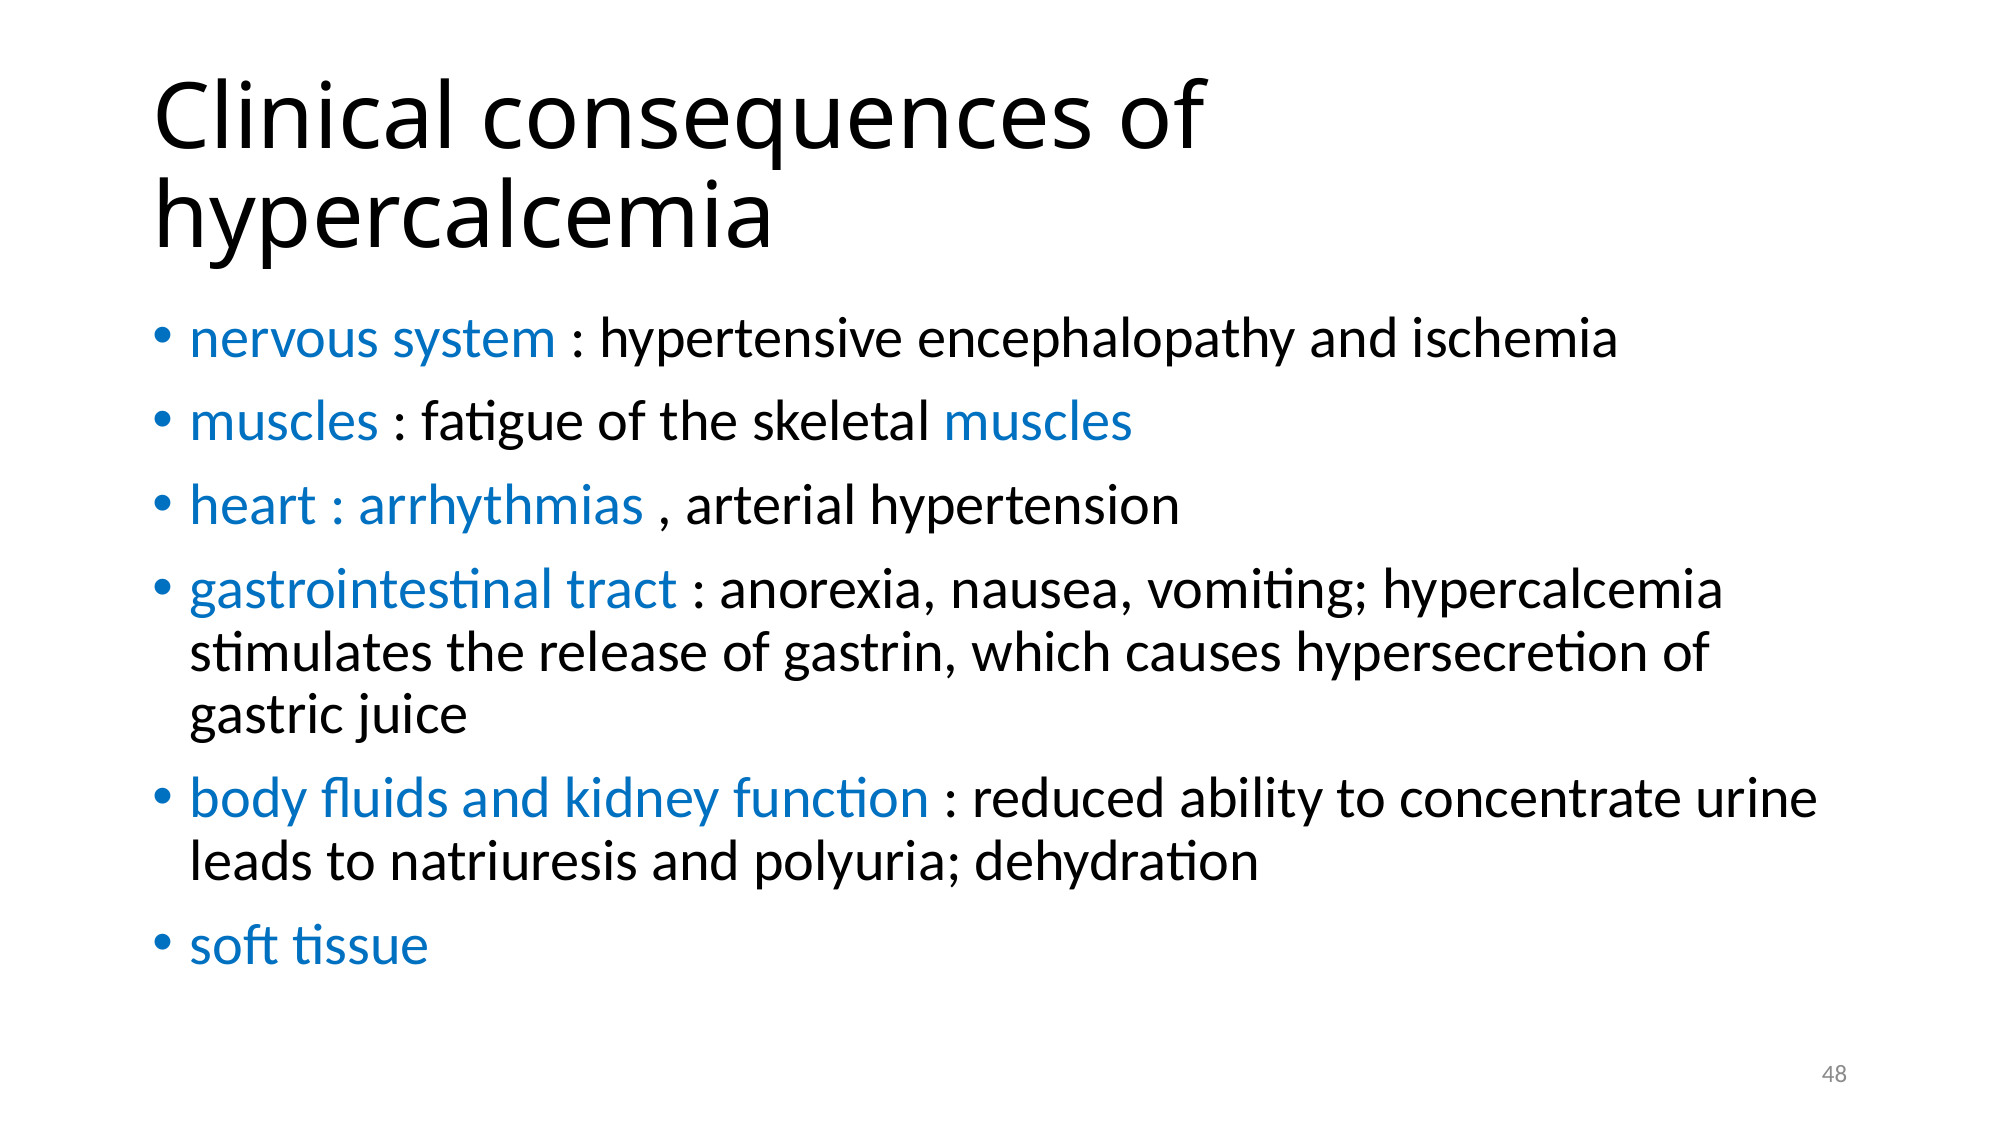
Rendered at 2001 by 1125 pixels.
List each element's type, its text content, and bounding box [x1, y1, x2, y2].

list nervous system : hypertensive encephalopathy and ischemia muscles : fatigue of the skeletal muscles heart : arrhythmias , arterial hypertension gastrointestinal tract : anorexia, nausea, vomiting; hypercalcemia stimulates the release of gastrin, which causes hypersecretion of gastric juice body fluids and kidney function : reduced ability to concentrate urine leads to natriuresis and polyuria; dehydration soft tissue [137, 299, 1863, 1014]
slide_number 48 [1412, 1042, 1863, 1103]
title Clinical consequences of hypercalcemia [137, 59, 1863, 278]
